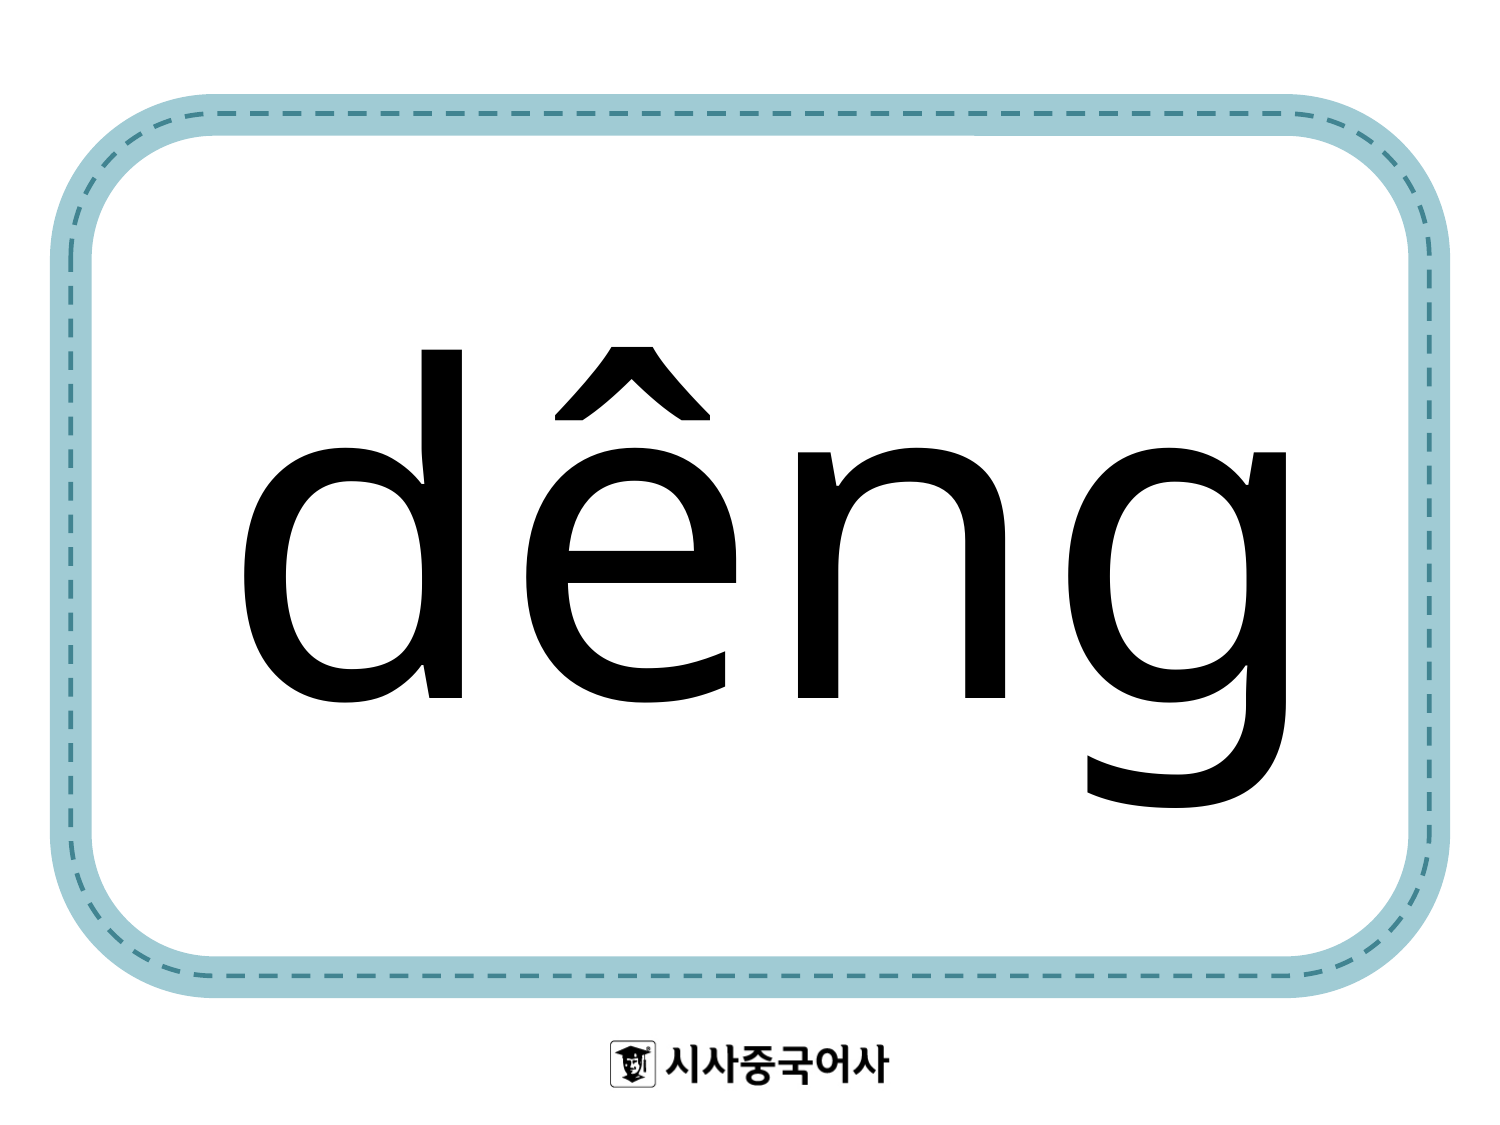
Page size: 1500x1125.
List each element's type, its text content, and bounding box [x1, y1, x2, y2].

text_box dêng [167, 183, 1376, 846]
picture [602, 1034, 898, 1094]
